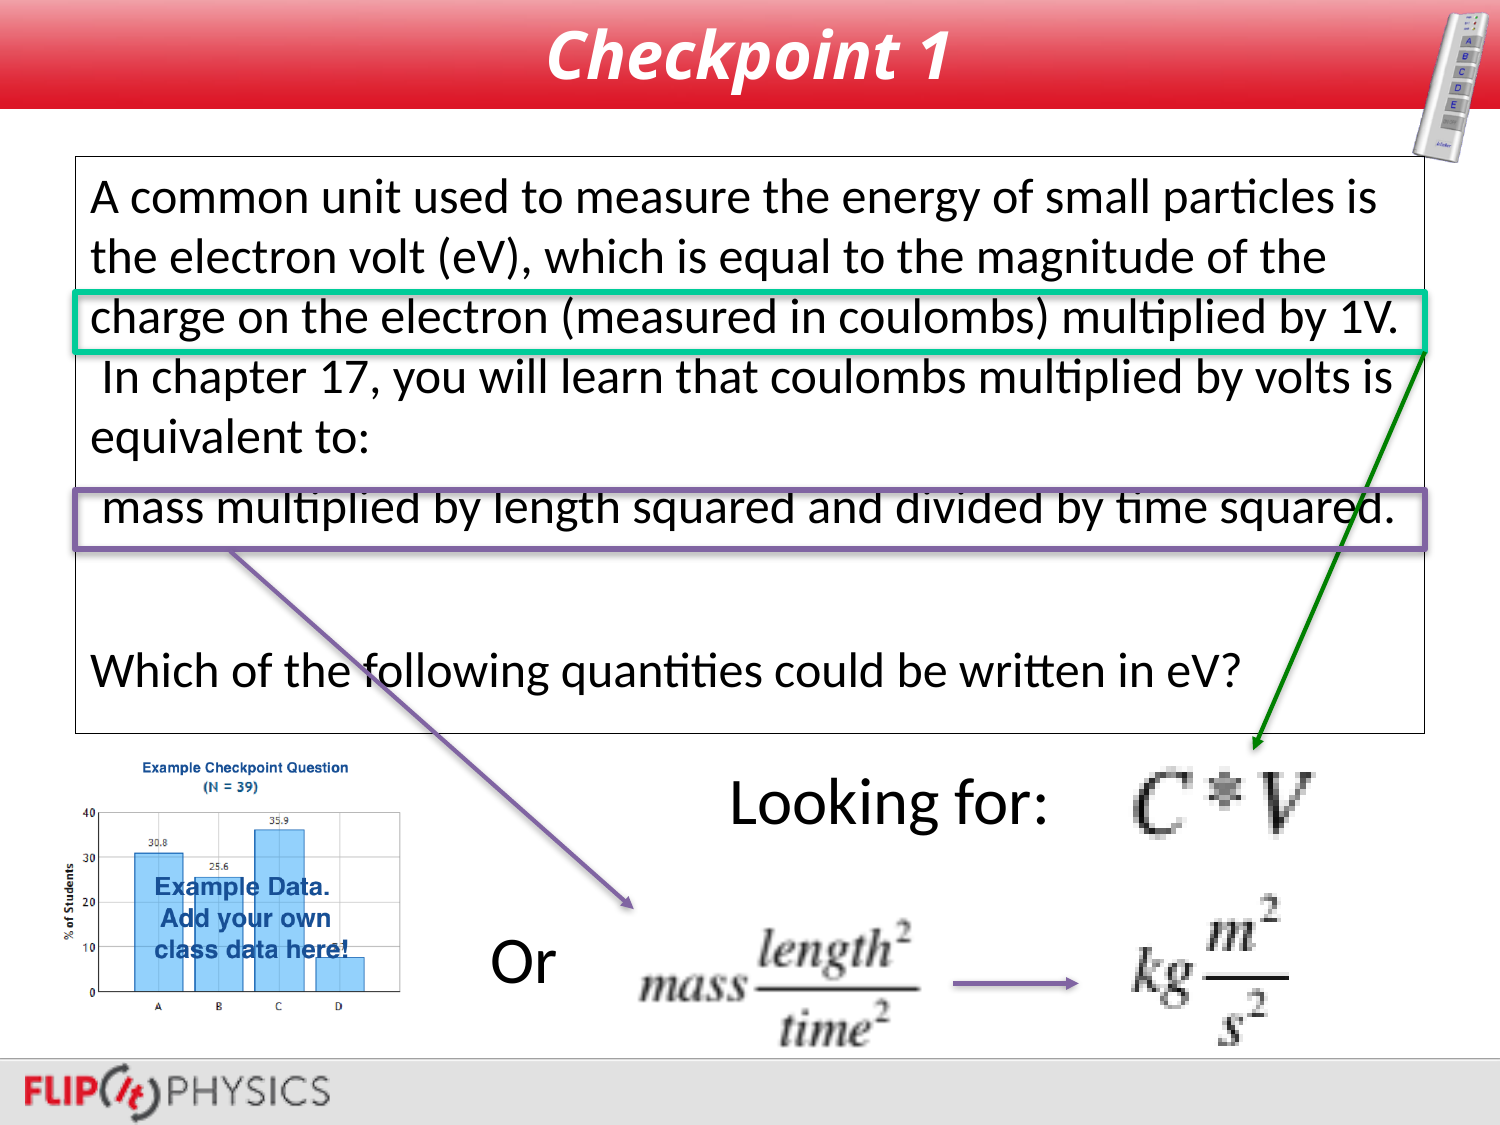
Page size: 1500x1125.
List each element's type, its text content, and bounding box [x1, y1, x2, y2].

text_box [74, 489, 1247, 550]
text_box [1123, 749, 1323, 847]
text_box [1252, 351, 1426, 751]
picture [0, 0, 1500, 163]
title Checkpoint 1 [75, 15, 1425, 91]
list A common unit used to measure the energy of small particles is the electron volt (eV), which is equal to the magnitude of the charge on the electron (measured in coulombs) multiplied by 1V. In chapter 17, you will learn that coulombs multiplied by volts is equivalent to: mass multiplied by length squared and divided by time squared. Which of the following quantities could be written in eV? [75, 360, 1247, 488]
text_box Looking for: [714, 750, 1081, 845]
picture [45, 750, 415, 1028]
picture [0, 1058, 1500, 1125]
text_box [1123, 880, 1294, 1051]
list A common unit used to measure the energy of small particles is the electron volt (eV), which is equal to the magnitude of the charge on the electron (measured in coulombs) multiplied by 1V. In chapter 17, you will learn that coulombs multiplied by volts is equivalent to: mass multiplied by length squared and divided by time squared. Which of the following quantities could be written in eV? [75, 557, 224, 734]
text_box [229, 550, 634, 910]
list A common unit used to measure the energy of small particles is the electron volt (eV), which is equal to the magnitude of the charge on the electron (measured in coulombs) multiplied by 1V. In chapter 17, you will learn that coulombs multiplied by volts is equivalent to: mass multiplied by length squared and divided by time squared. Which of the following quantities could be written in eV? [639, 557, 1247, 734]
list A common unit used to measure the energy of small particles is the electron volt (eV), which is equal to the magnitude of the charge on the electron (measured in coulombs) multiplied by 1V. In chapter 17, you will learn that coulombs multiplied by volts is equivalent to: mass multiplied by length squared and divided by time squared. Which of the following quantities could be written in eV? [75, 156, 1425, 291]
text_box [74, 291, 1426, 352]
text_box Or [475, 918, 618, 1004]
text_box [633, 908, 926, 1051]
